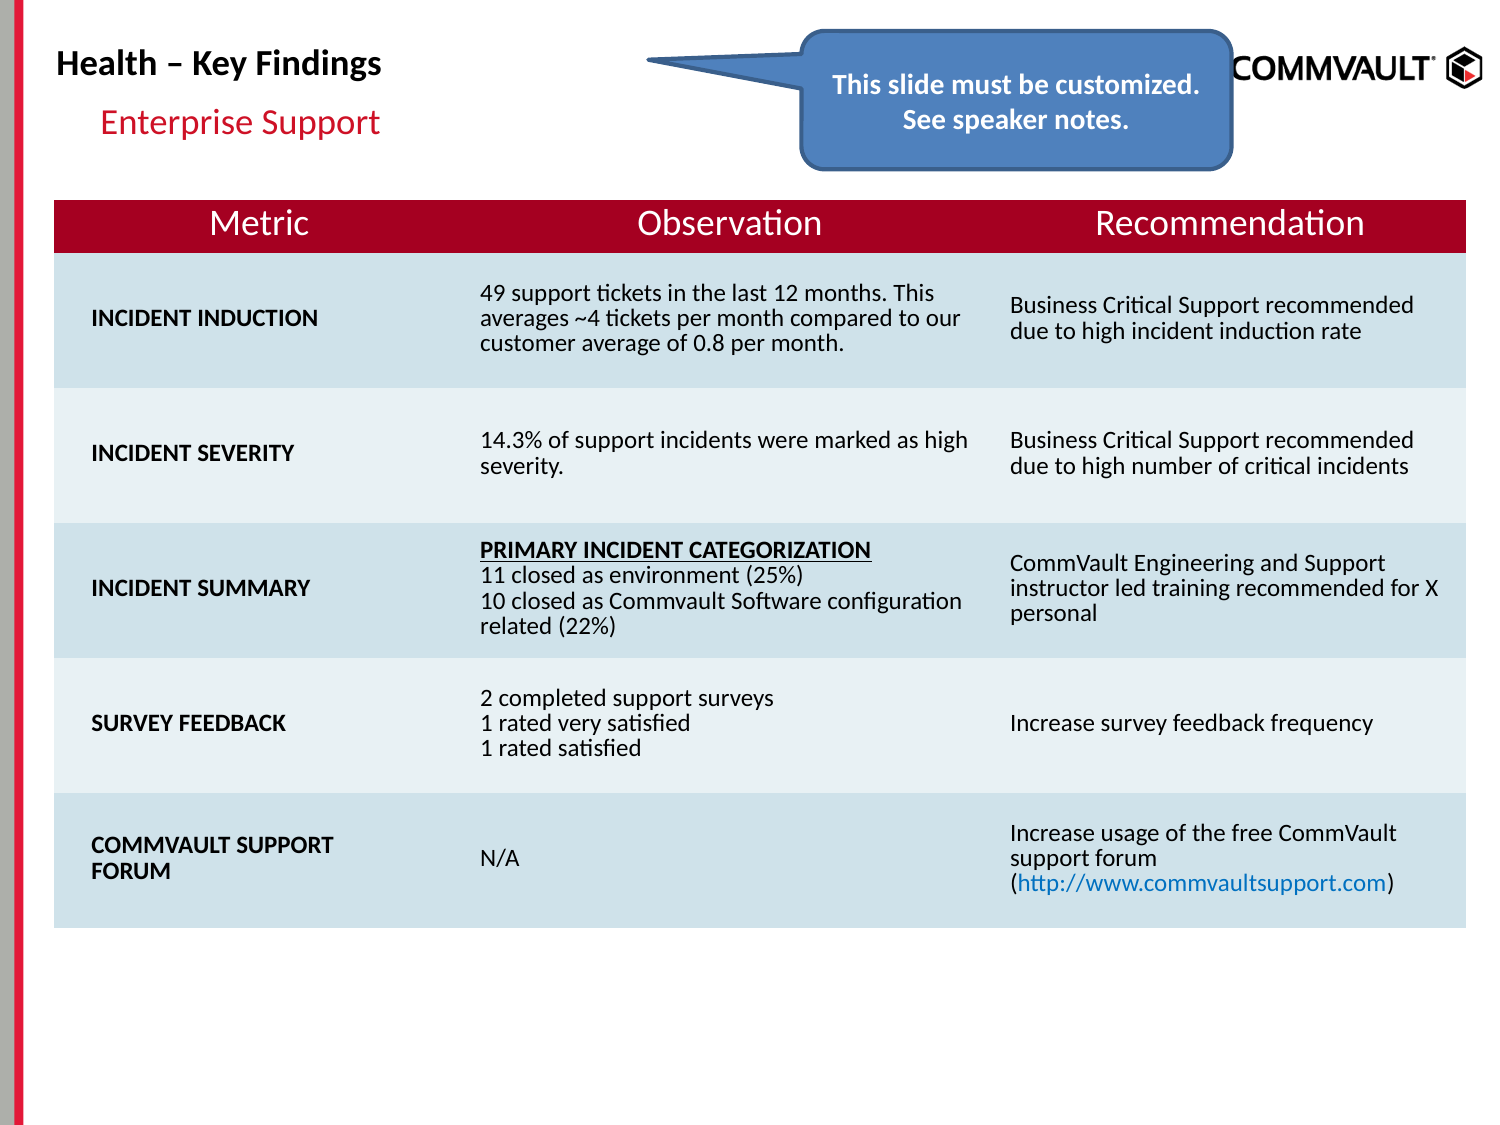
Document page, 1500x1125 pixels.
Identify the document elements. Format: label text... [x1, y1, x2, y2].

table_cell Business Critical Support recommended due to high number of critical incidents [995, 388, 1466, 523]
table_cell N/A [465, 793, 995, 928]
table_cell Increase usage of the free CommVault support forum (http://www.commvaultsupport.com) [995, 793, 1466, 928]
table_header Recommendation [995, 200, 1466, 253]
table_cell COMMVAULT SUPPORT FORUM [54, 793, 465, 928]
title Health – Key Findings [41, 30, 814, 90]
table_cell Business Critical Support recommended due to high incident induction rate [995, 253, 1466, 388]
text_box This slide must be customized. See speaker notes. [646, 28, 1234, 172]
table_cell INCIDENT SUMMARY [54, 523, 465, 658]
table_cell 49 support tickets in the last 12 months. This averages ~4 tickets per month compared to our customer average of 0.8 per month. [465, 253, 995, 388]
table_header Metric [54, 200, 465, 253]
table_cell SURVEY FEEDBACK [54, 658, 465, 793]
table_cell CommVault Engineering and Support instructor led training recommended for X personal [995, 523, 1466, 658]
table_cell Increase survey feedback frequency [995, 658, 1466, 793]
list Enterprise Support [85, 89, 799, 150]
table_cell 2 completed support surveys 1 rated very satisfied 1 rated satisfied [465, 658, 995, 793]
table_cell INCIDENT SEVERITY [54, 388, 465, 523]
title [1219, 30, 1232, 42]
table_cell INCIDENT INDUCTION [54, 253, 465, 388]
table_cell PRIMARY INCIDENT CATEGORIZATION 11 closed as environment (25%) 10 closed as Commvault Software configuration related (22%) [465, 523, 995, 658]
table_cell 14.3% of support incidents were marked as high severity. [465, 388, 995, 523]
table_header Observation [465, 200, 995, 253]
picture [1233, 46, 1483, 89]
